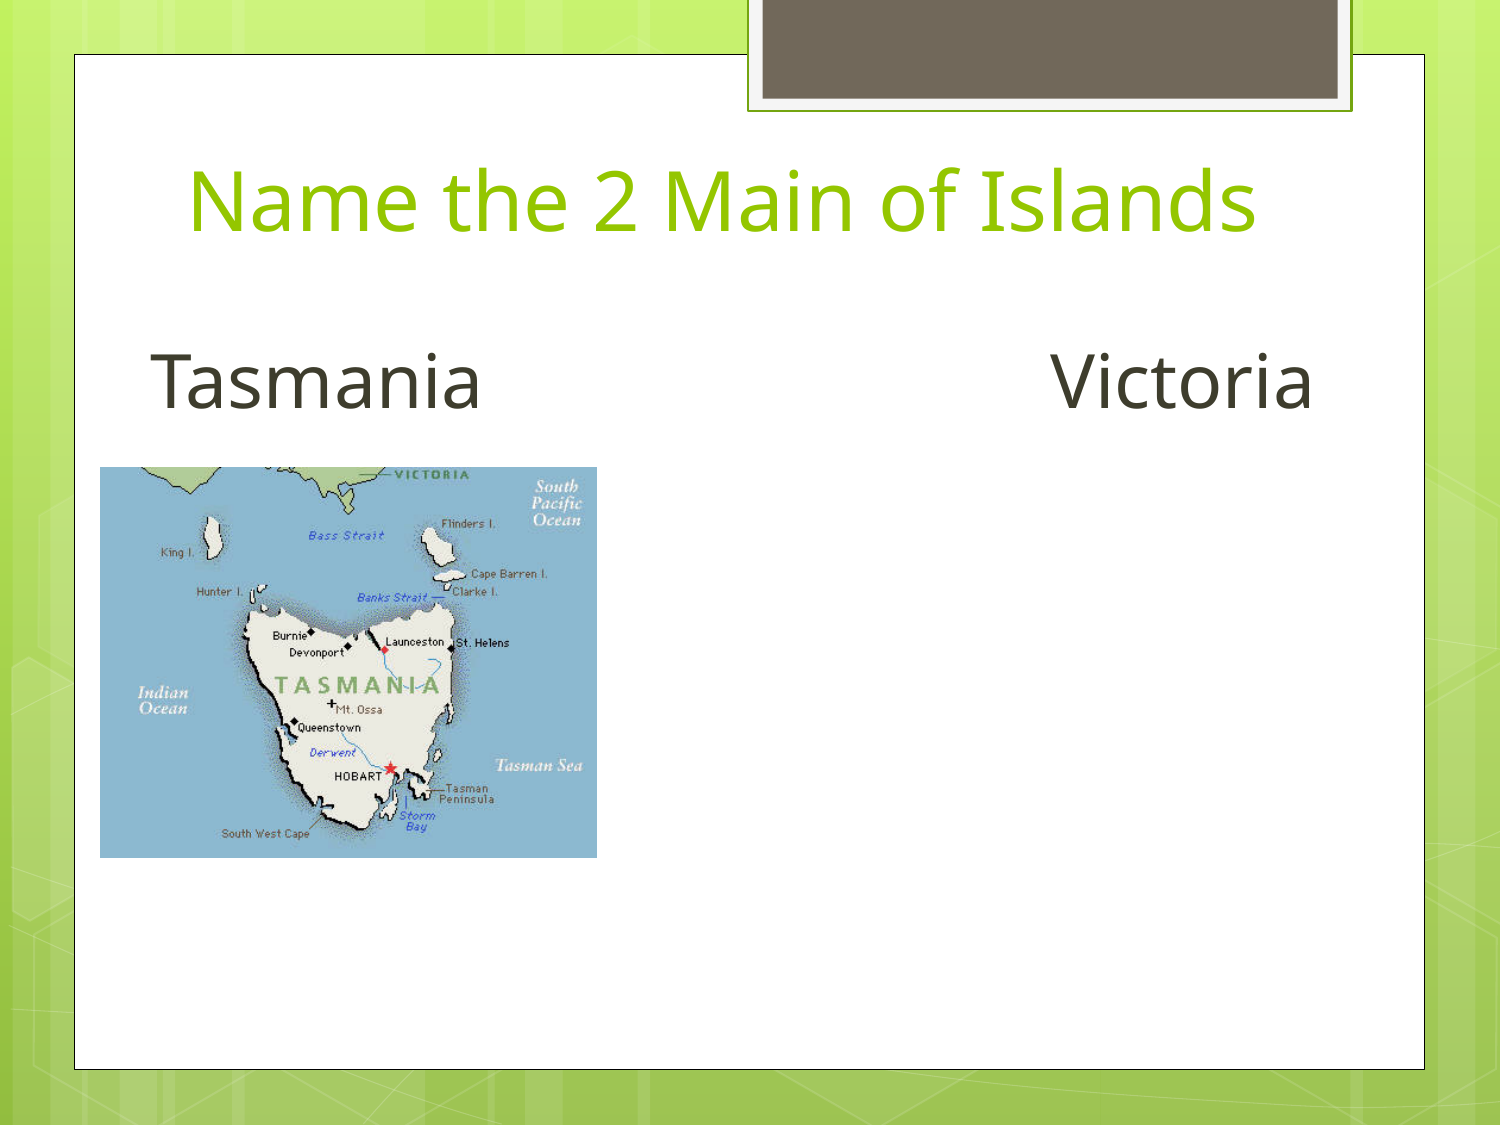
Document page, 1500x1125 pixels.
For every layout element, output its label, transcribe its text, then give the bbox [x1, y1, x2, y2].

title Name the 2 Main of Islands [171, 125, 1324, 256]
picture [100, 467, 597, 858]
list Tasmania Victoria [123, 326, 1376, 957]
